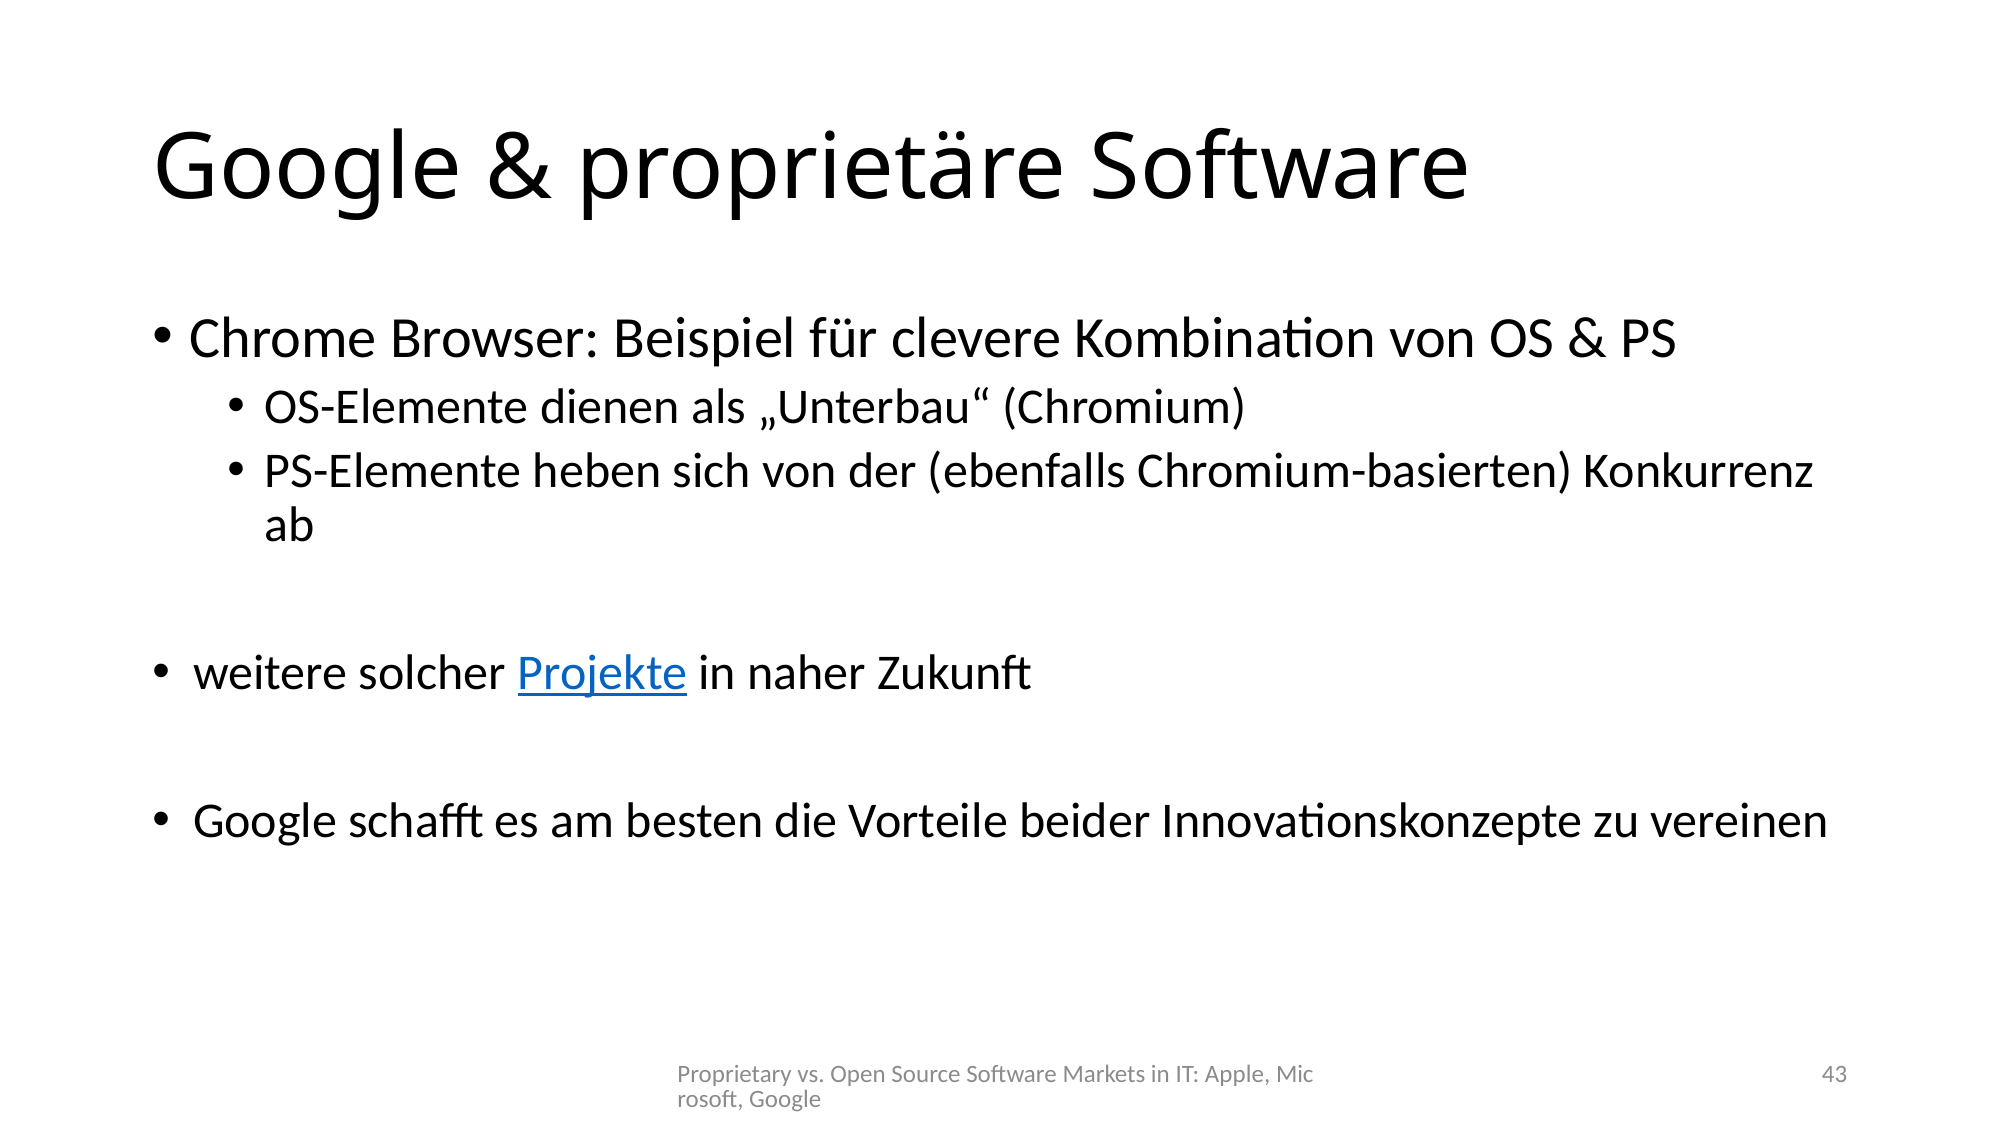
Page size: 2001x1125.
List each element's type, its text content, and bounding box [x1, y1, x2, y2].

slide_number 43 [1412, 1042, 1863, 1103]
list Chrome Browser: Beispiel für clevere Kombination von OS & PS OS-Elemente dienen als „Unterbau“ (Chromium) PS-Elemente heben sich von der (ebenfalls Chromium-basierten) Konkurrenz ab weitere solcher Projekte in naher Zukunft Google schafft es am besten die Vorteile beider Innovationskonzepte zu vereinen [137, 299, 1863, 1014]
title Google & proprietäre Software [137, 59, 1863, 278]
footer Proprietary vs. Open Source Software Markets in IT: Apple, Microsoft, Google [662, 1042, 1338, 1103]
